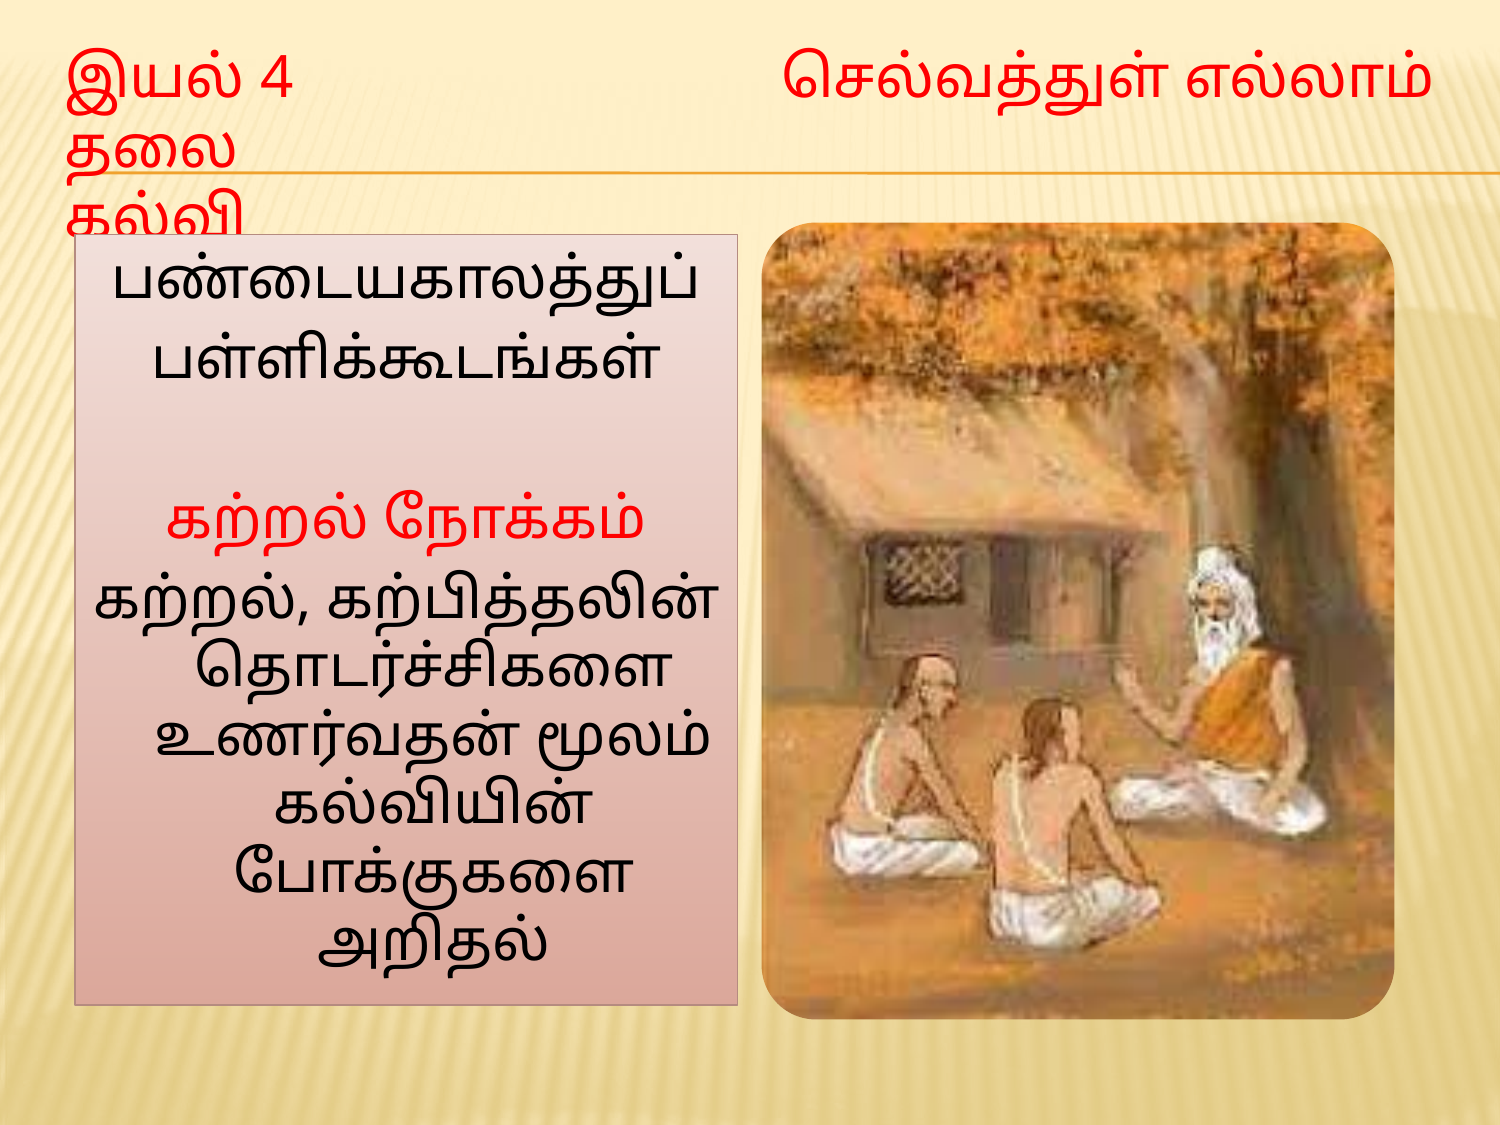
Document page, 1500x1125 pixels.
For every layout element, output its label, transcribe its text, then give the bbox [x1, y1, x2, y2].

title இயல் 4 செல்வத்துள் எல்லாம் தலை கல்வி [49, 75, 1475, 213]
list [761, 222, 1395, 1020]
list பண்டையகாலத்துப் பள்ளிக்கூடங்கள் கற்றல் நோக்கம் கற்றல், கற்பித்தலின் தொடர்ச்சிகளை உணர்வதன் மூலம் கல்வியின் போக்குகளை அறிதல் [74, 234, 738, 1006]
